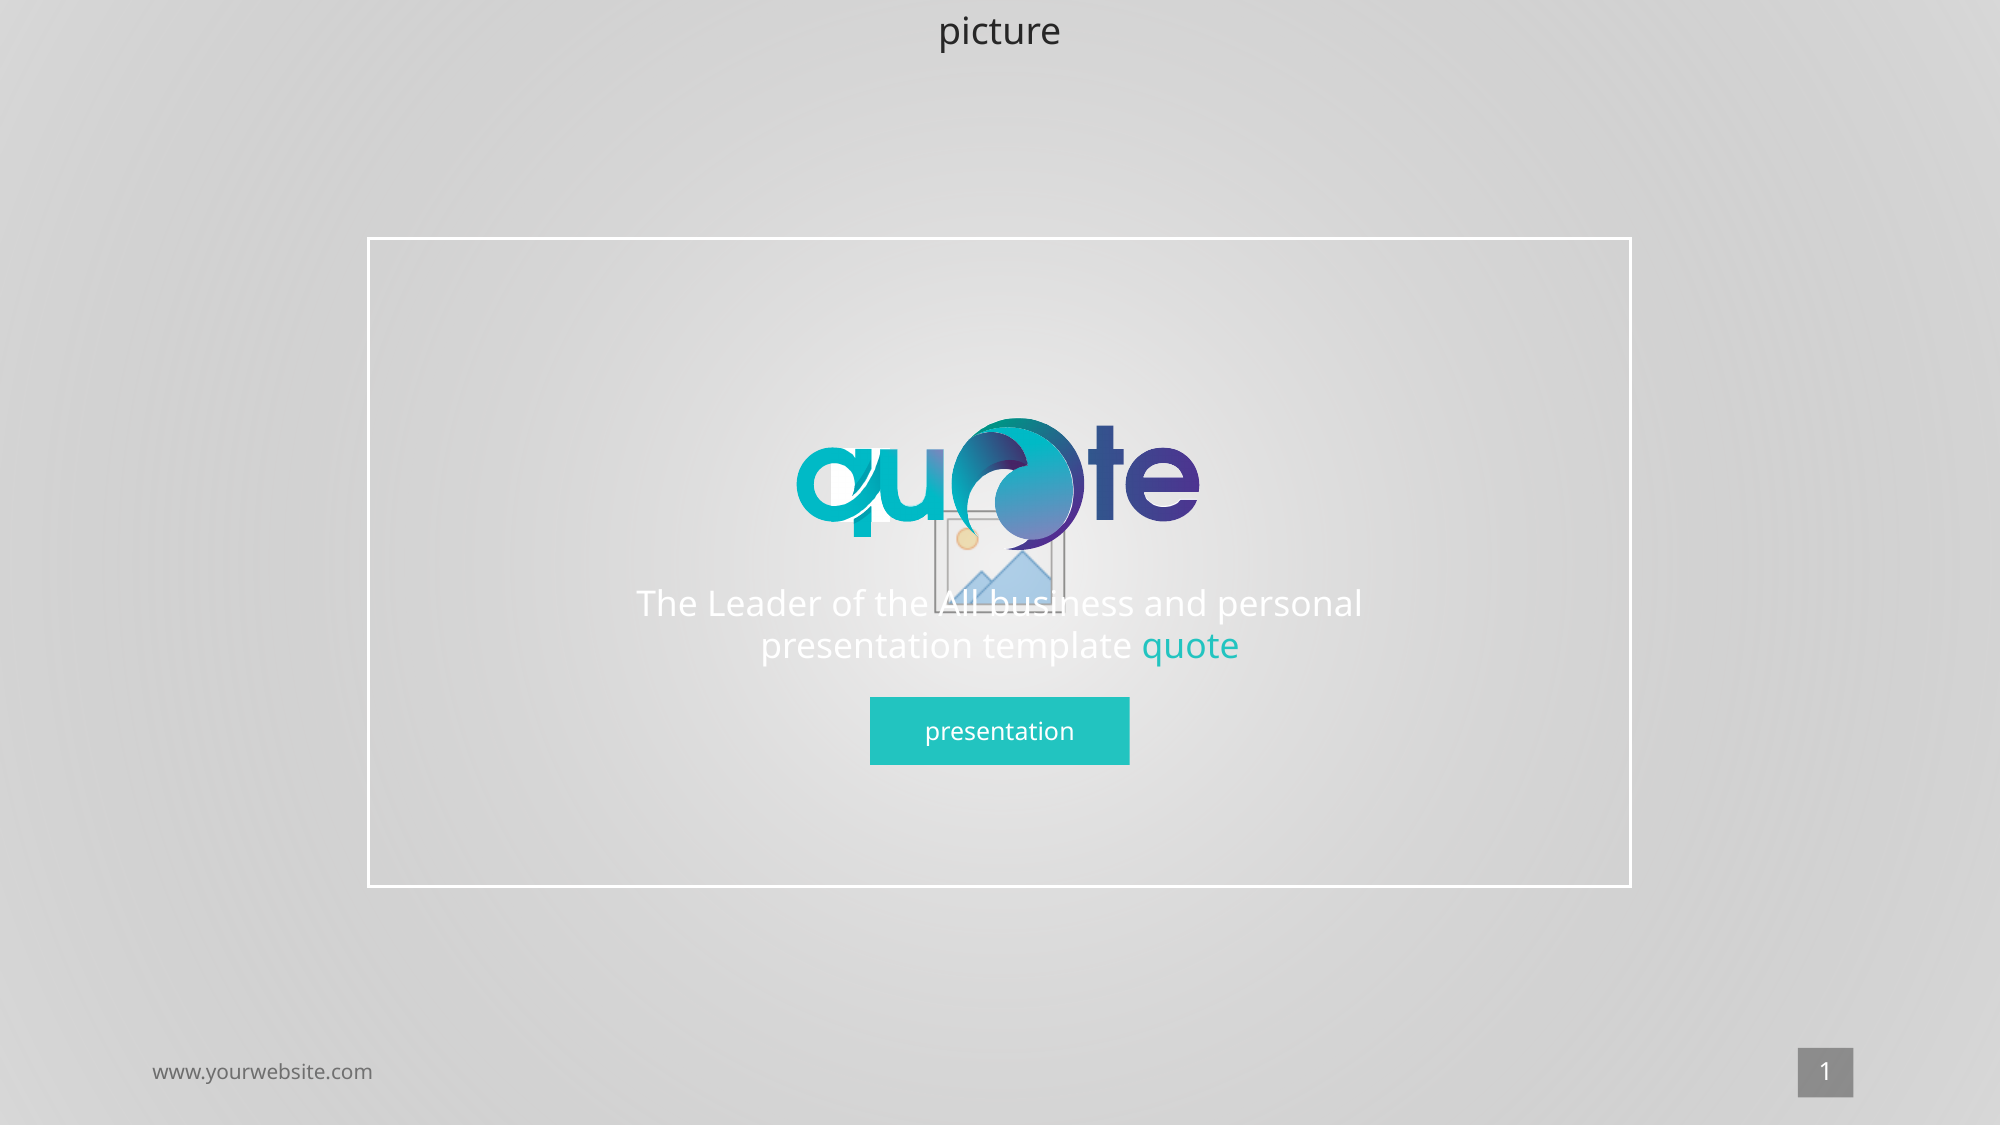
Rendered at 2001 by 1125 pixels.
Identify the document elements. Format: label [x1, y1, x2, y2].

picture [0, 0, 2000, 1125]
text_box [602, 360, 1398, 765]
